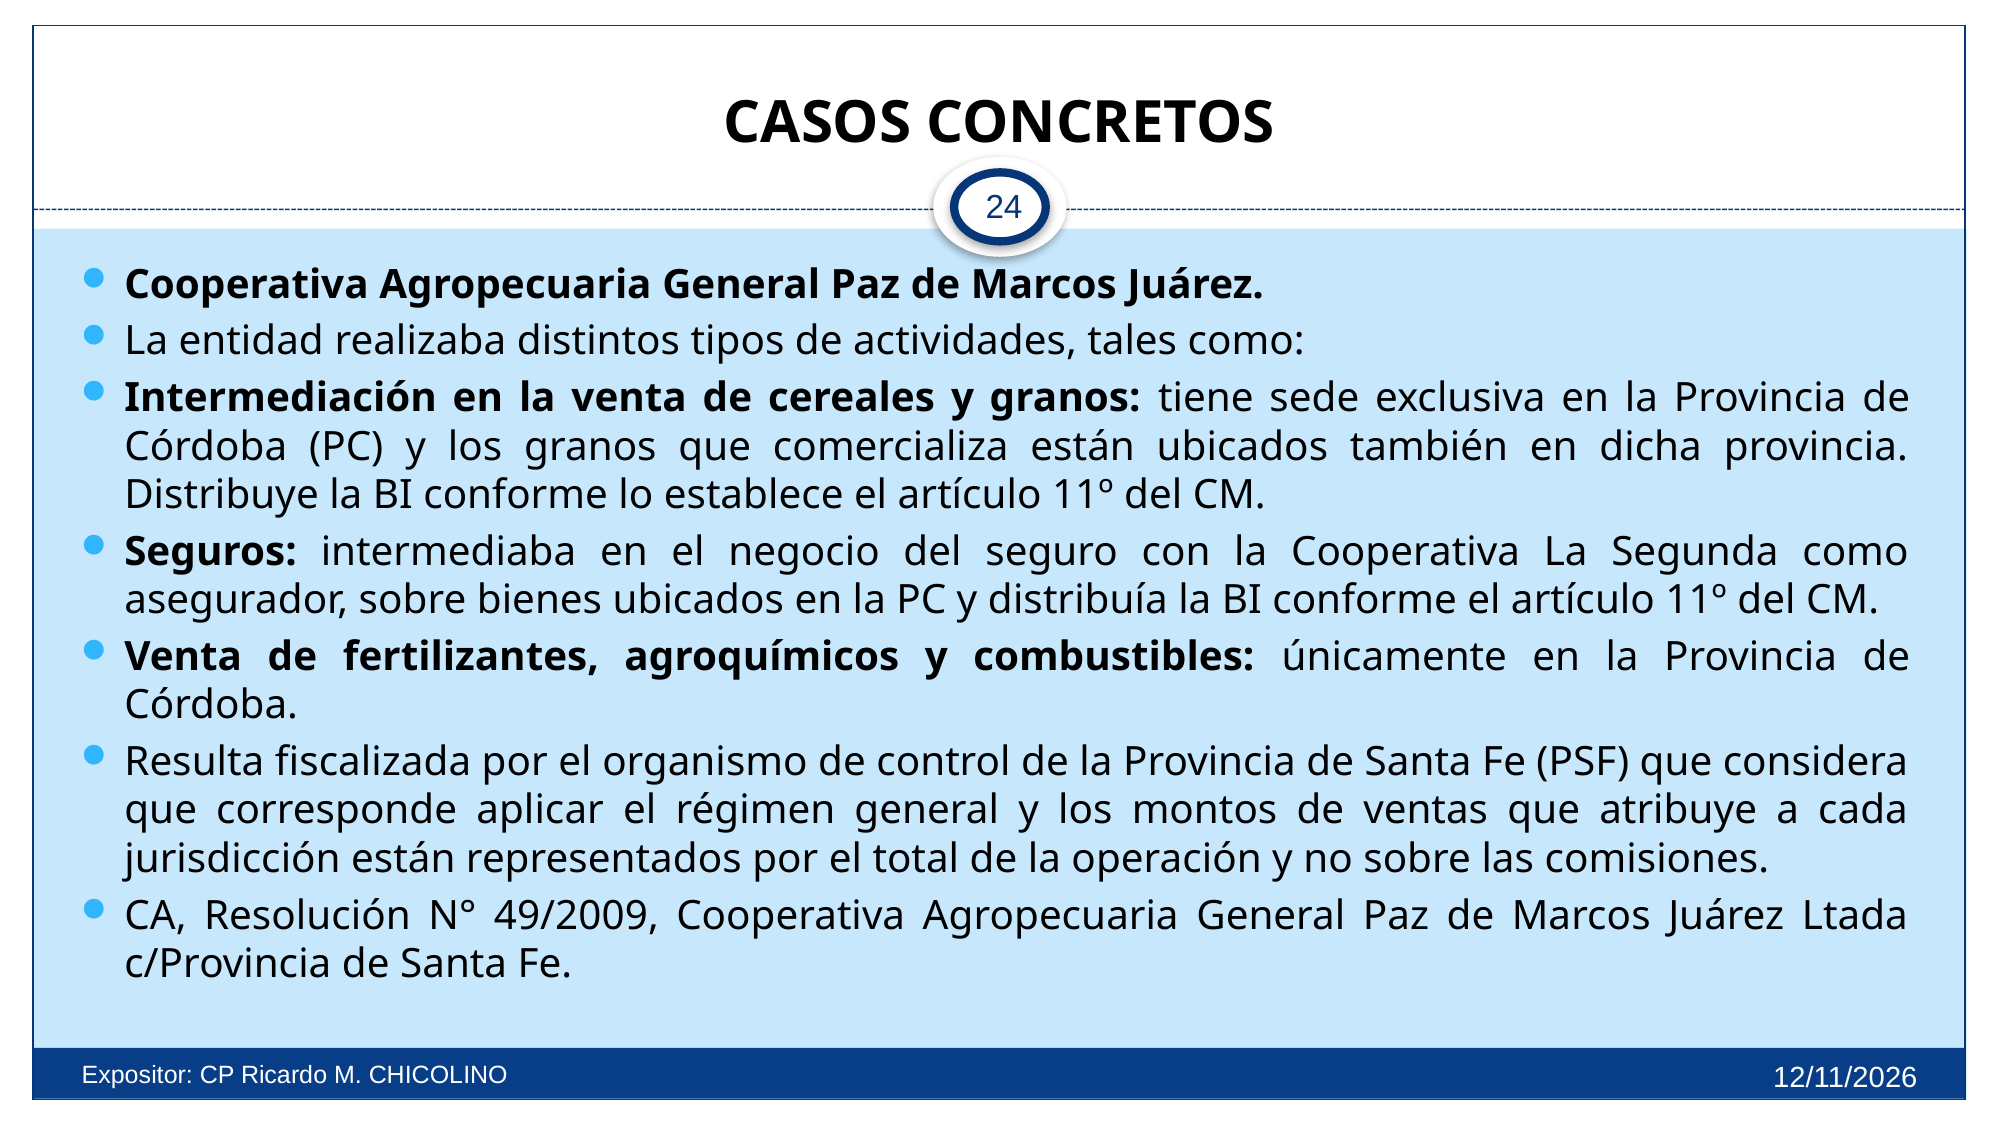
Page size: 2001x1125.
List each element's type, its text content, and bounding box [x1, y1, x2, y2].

footer Expositor: CP Ricardo M. CHICOLINO [66, 1051, 850, 1112]
list Cooperativa Agropecuaria General Paz de Marcos Juárez. La entidad realizaba distintos tipos de actividades, tales como: Intermediación en la venta de cereales y granos: tiene sede exclusiva en la Provincia de Córdoba (PC) y los granos que comercializa están ubicados también en dicha provincia. Distribuye la BI conforme lo establece el artículo 11º del CM. Seguros: intermediaba en el negocio del seguro con la Cooperativa La Segunda como asegurador, sobre bienes ubicados en la PC y distribuía la BI conforme el artículo 11º del CM. Venta de fertilizantes, agroquímicos y combustibles: únicamente en la Provincia de Córdoba. Resulta fiscalizada por el organismo de control de la Provincia de Santa Fe (PSF) que considera que corresponde aplicar el régimen general y los montos de ventas que atribuye a cada jurisdicción están representados por el total de la operación y no sobre las comisiones. CA, Resolución N° 49/2009, Cooperativa Agropecuaria General Paz de Marcos Juárez Ltada c/Provincia de Santa Fe. [66, 250, 1926, 1001]
title CASOS CONCRETOS [65, 37, 1933, 162]
slide_number 24 [954, 168, 1055, 241]
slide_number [1266, 1050, 1933, 1111]
